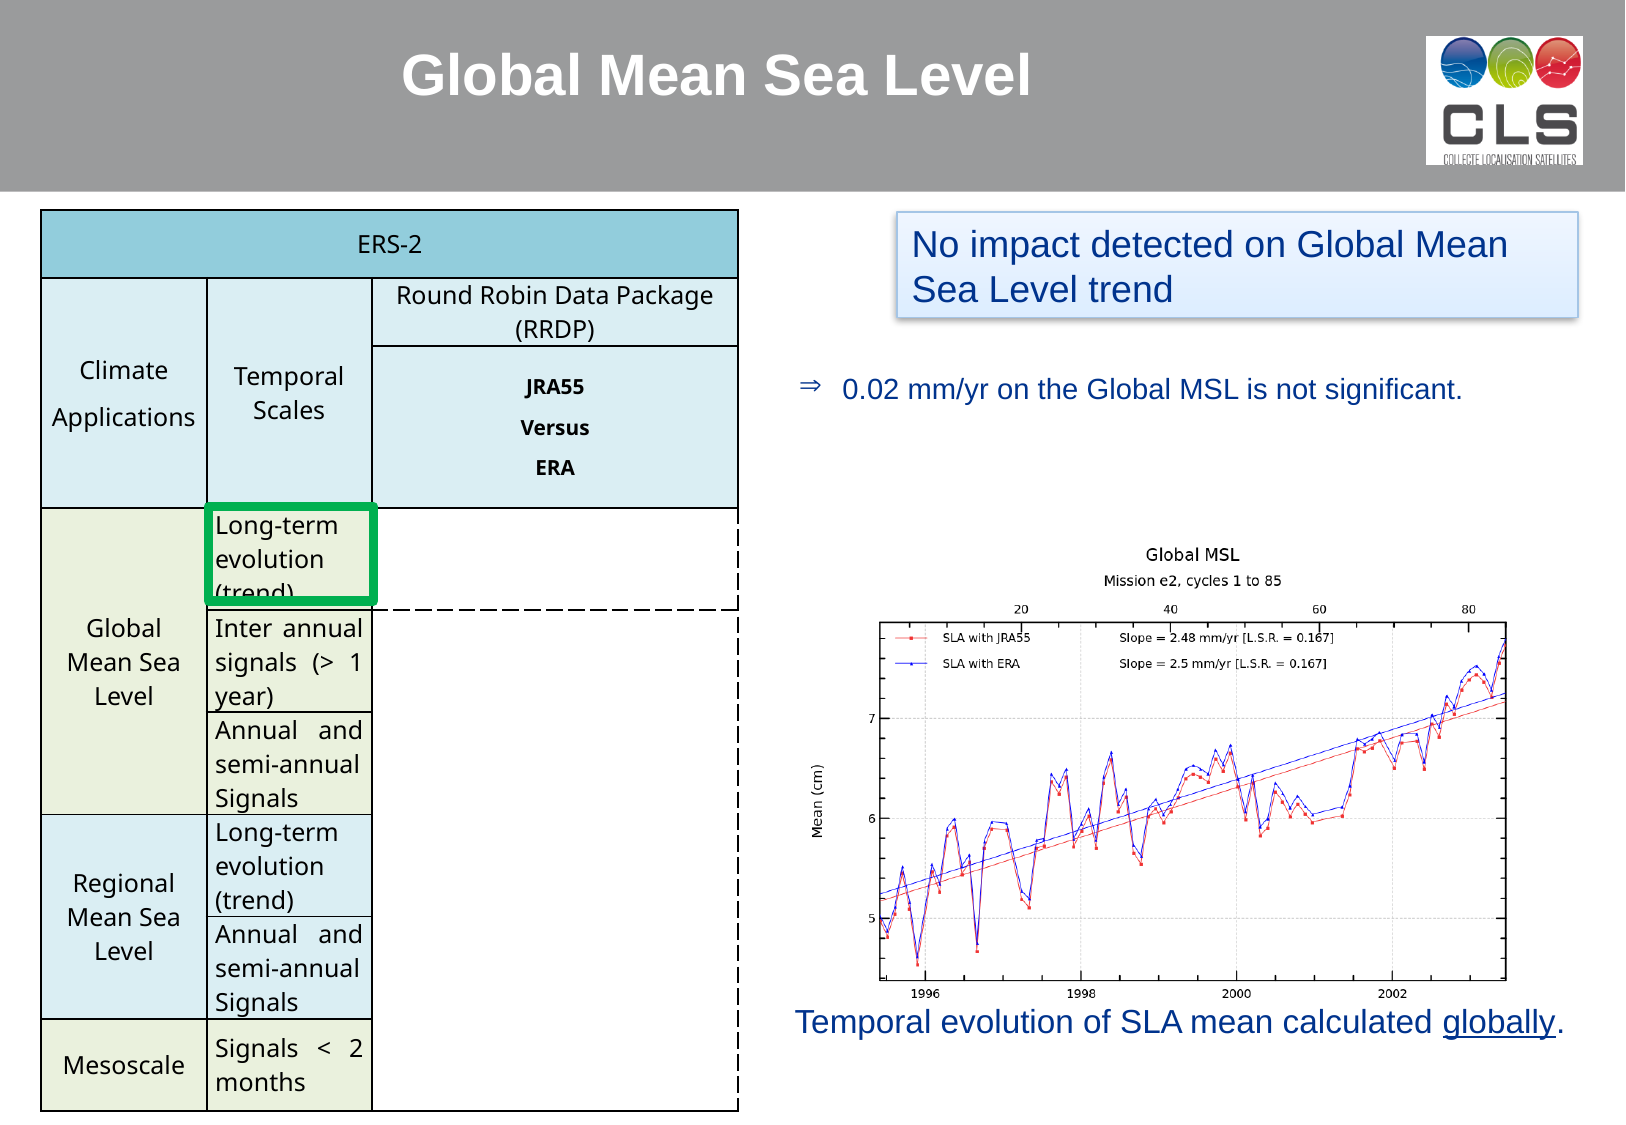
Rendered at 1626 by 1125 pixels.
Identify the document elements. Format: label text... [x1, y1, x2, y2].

table_cell Regional Mean Sea Level [42, 815, 206, 1018]
table_cell Annual and semi-annual Signals [208, 917, 371, 1018]
text_box No impact detected on Global Mean Sea Level trend [896, 211, 1579, 318]
table_cell Signals < 2 months [208, 1020, 371, 1110]
picture [782, 526, 1532, 1024]
text_box Global Mean Sea Level [386, 40, 1162, 119]
table_cell [373, 610, 738, 1110]
table_cell JRA55 Versus ERA [373, 347, 737, 507]
table_cell Global Mean Sea Level [42, 509, 206, 814]
table_cell [373, 509, 738, 610]
table_cell Inter annual signals (> 1 year) [208, 611, 371, 711]
table_cell Long-term evolution (trend) [208, 815, 371, 916]
picture [1426, 36, 1583, 165]
table_cell Temporal Scales [208, 279, 371, 505]
text_box [206, 505, 376, 603]
table_header ERS-2 [42, 211, 737, 277]
table_cell Annual and semi-annual Signals [208, 713, 371, 814]
table_cell Climate Applications [42, 279, 206, 507]
text_box 0.02 mm/yr on the Global MSL is not significant. [784, 362, 1599, 413]
table_cell Round Robin Data Package (RRDP) [373, 279, 737, 345]
table_cell Long-term evolution (trend) [208, 603, 371, 609]
table_cell Mesoscale [42, 1020, 206, 1110]
text_box Temporal evolution of SLA mean calculated globally. [779, 993, 1593, 1048]
